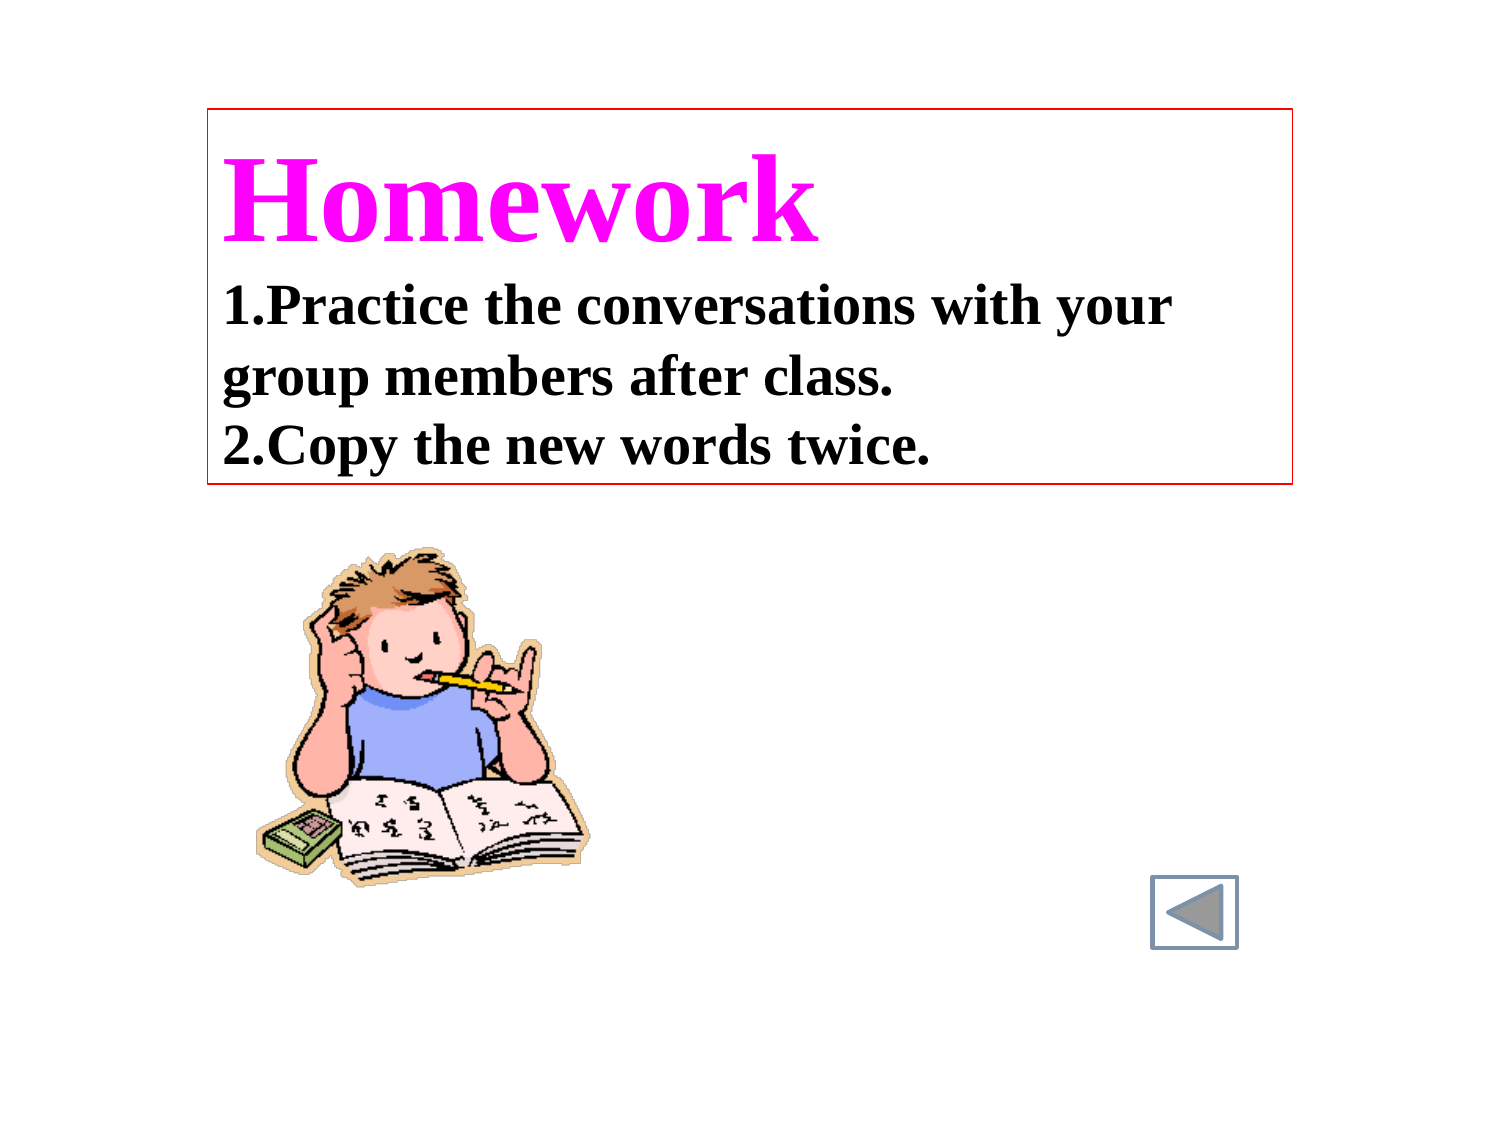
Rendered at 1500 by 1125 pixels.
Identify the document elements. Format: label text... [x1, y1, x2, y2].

picture [255, 543, 596, 893]
text_box Homework 1.Practice the conversations with your group members after class. 2.Copy the new words twice. [207, 109, 1293, 484]
text_box [1150, 875, 1239, 950]
